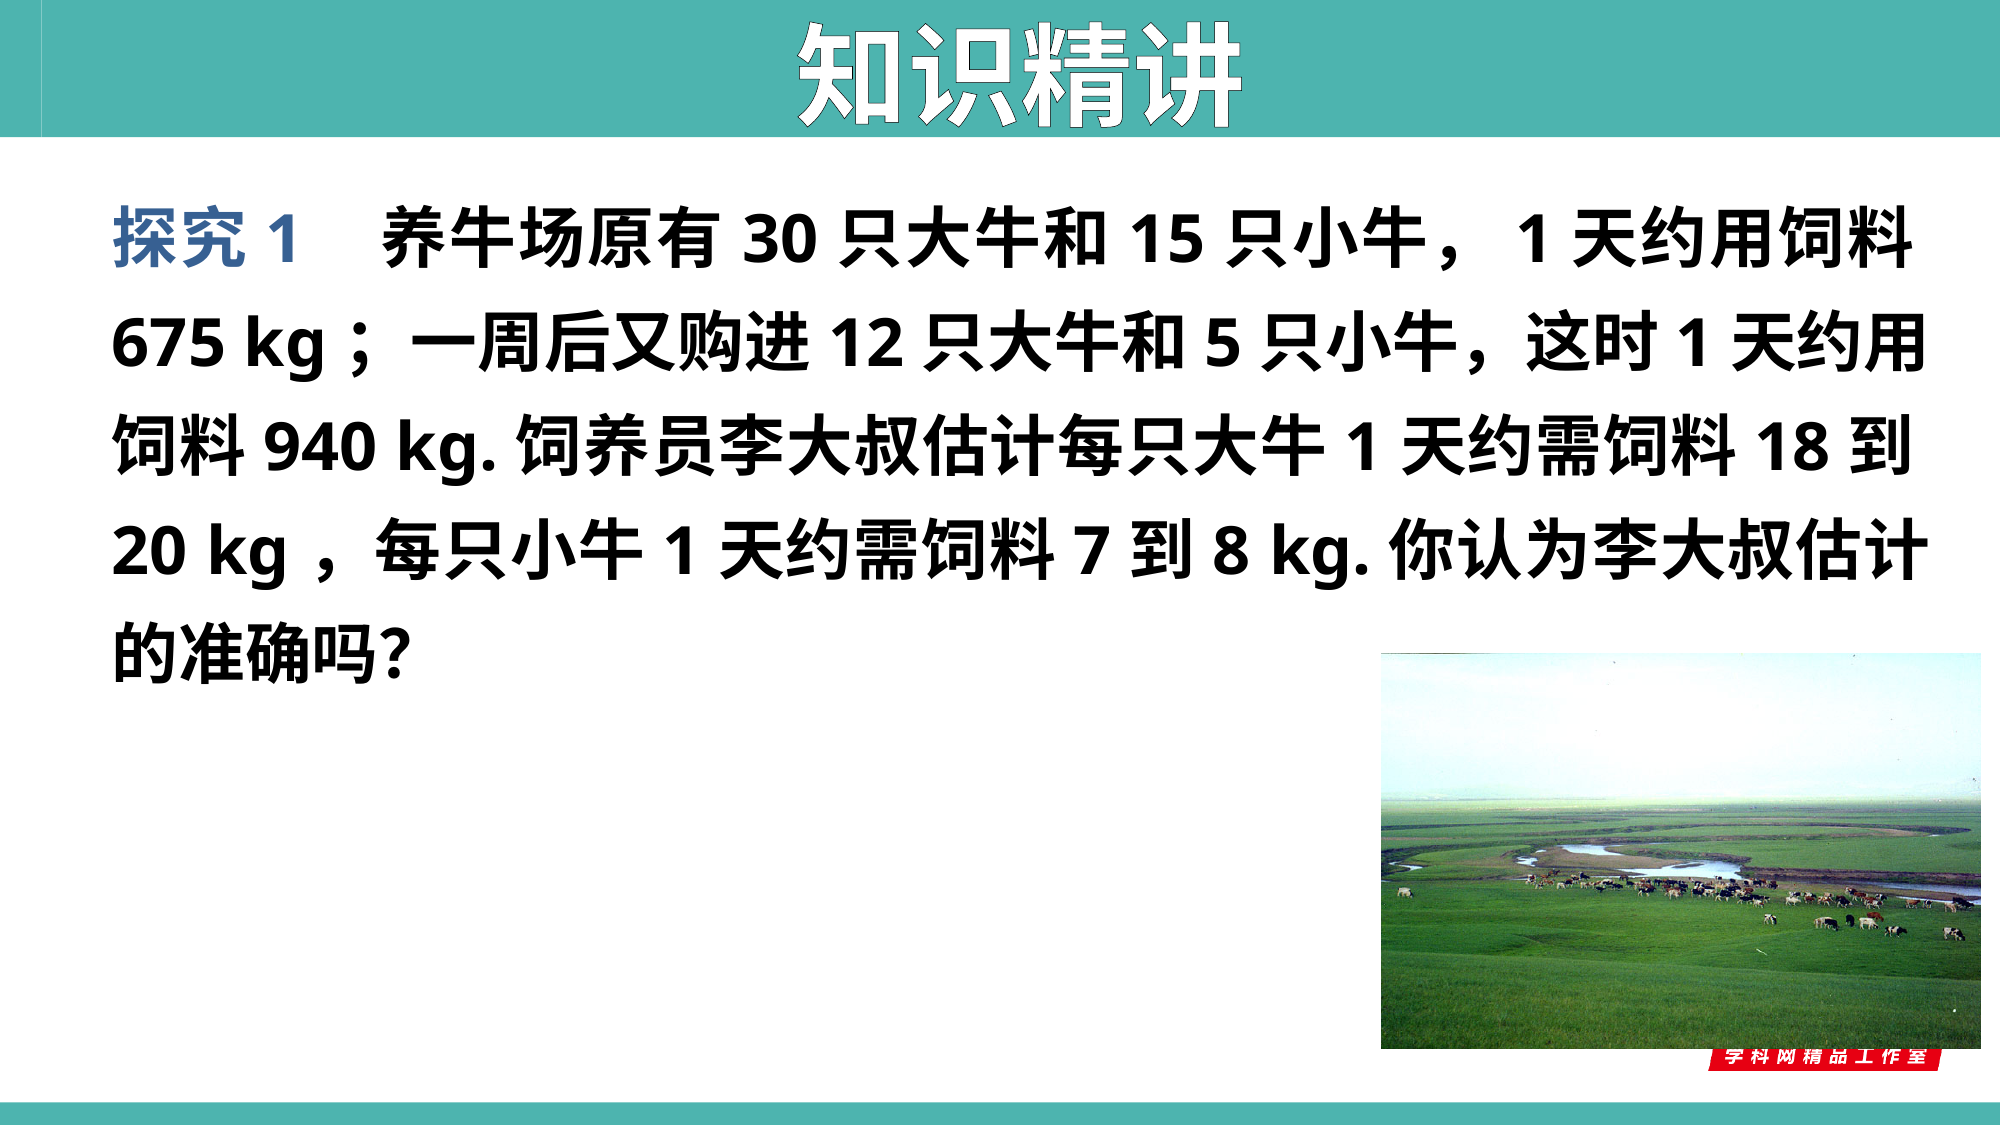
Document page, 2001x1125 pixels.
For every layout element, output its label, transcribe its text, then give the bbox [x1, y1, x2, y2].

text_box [0, 0, 2000, 138]
picture [1381, 653, 1981, 1071]
text_box 探究1 养牛场原有30只大牛和15只小牛，1天约用饲料675 kg；一周后又购进12只大牛和5只小牛，这时1天约用饲料940 kg.饲养员李大叔估计每只大牛1天约需饲料18到20 kg，每只小牛1天约需饲料7到8 kg.你认为李大叔估计的准确吗？ [96, 164, 1946, 699]
text_box [0, 1100, 2000, 1125]
